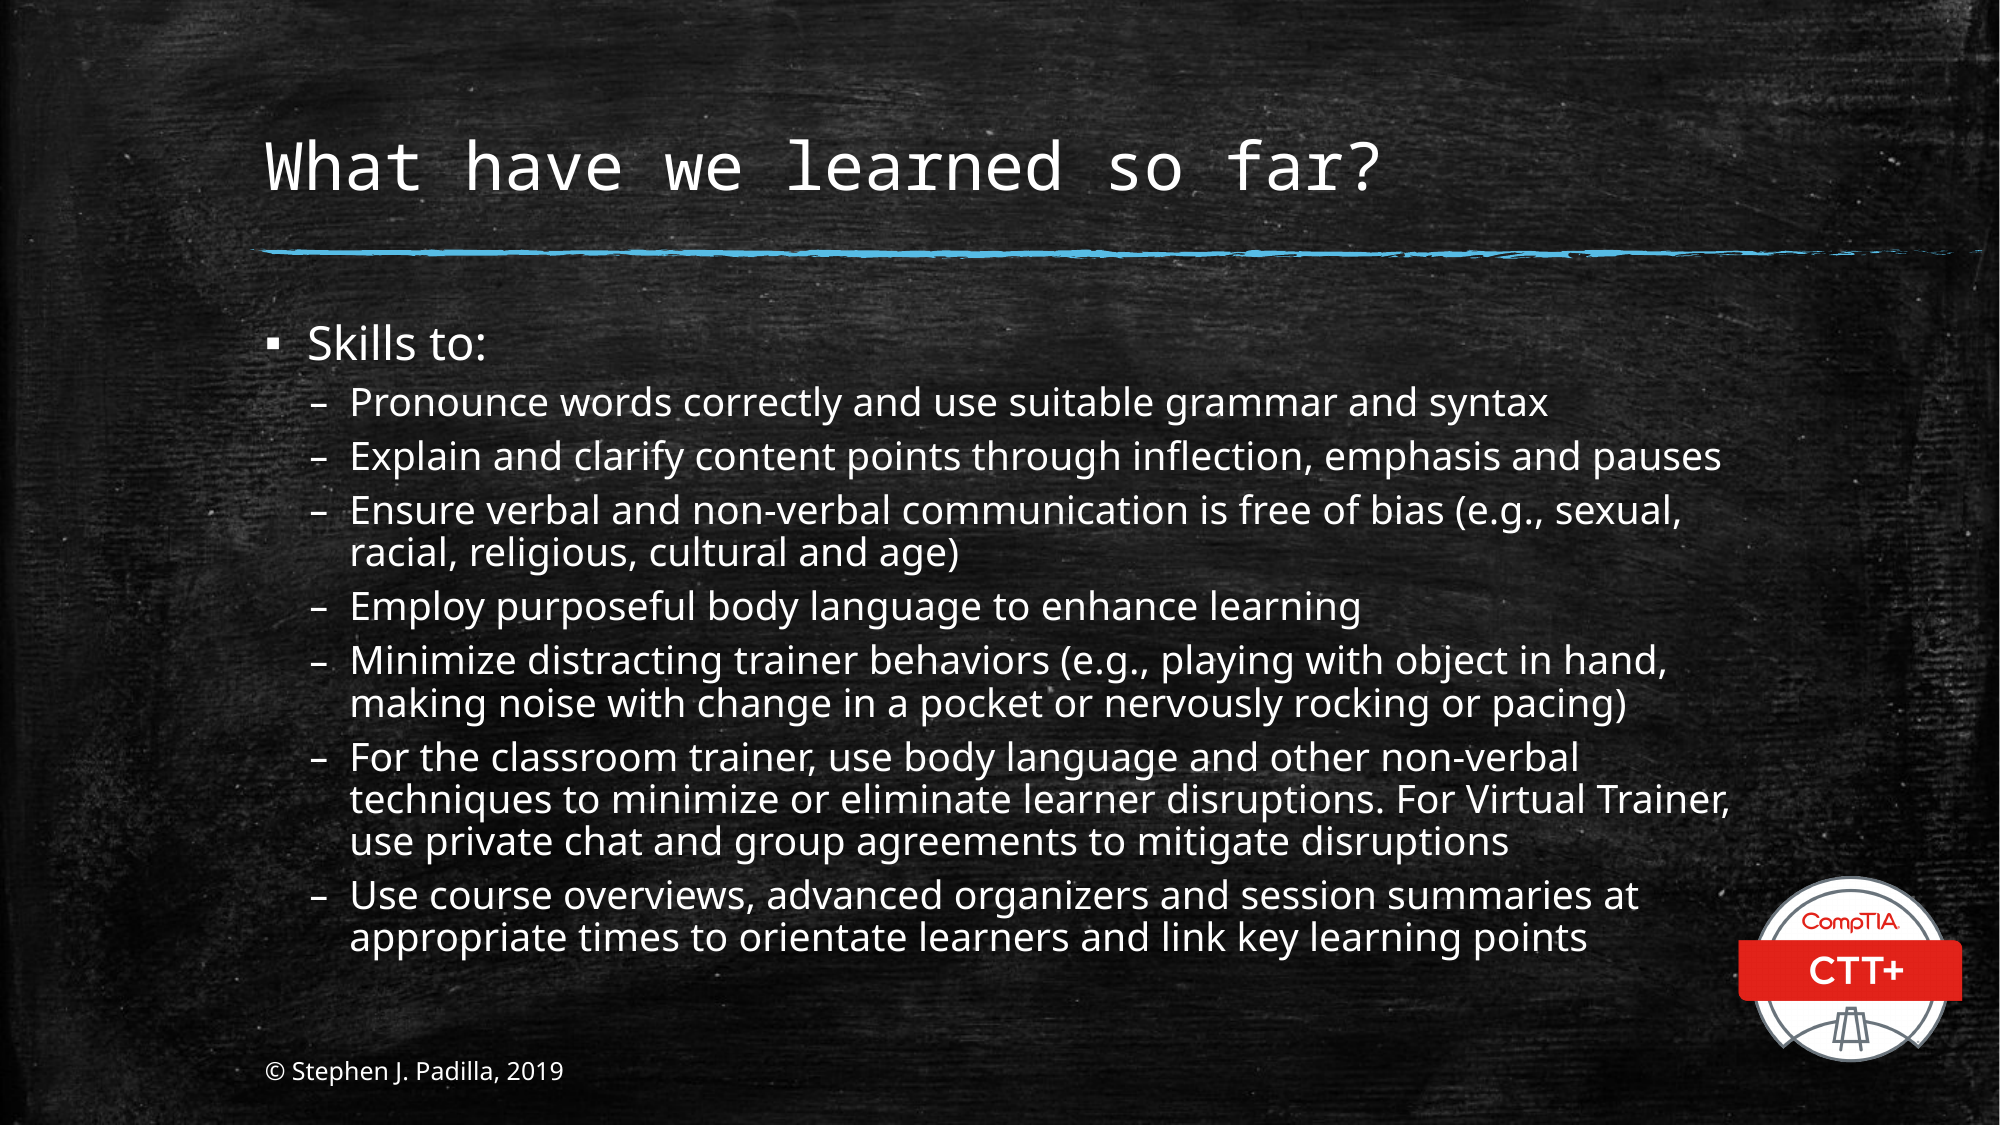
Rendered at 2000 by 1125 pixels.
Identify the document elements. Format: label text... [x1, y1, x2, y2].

title What have we learned so far? [249, 45, 1750, 213]
list Skills to: Pronounce words correctly and use suitable grammar and syntax Explain and clarify content points through inflection, emphasis and pauses Ensure verbal and non-verbal communication is free of bias (e.g., sexual, racial, religious, cultural and age) Employ purposeful body language to enhance learning Minimize distracting trainer behaviors (e.g., playing with object in hand, making noise with change in a pocket or nervously rocking or pacing) For the classroom trainer, use body language and other non-verbal techniques to minimize or eliminate learner disruptions. For Virtual Trainer, use private chat and group agreements to mitigate disruptions Use course overviews, advanced organizers and session summaries at appropriate times to orientate learners and link key learning points [249, 312, 1750, 1013]
footer © Stephen J. Padilla, 2019 [249, 1050, 1288, 1096]
picture [1699, 824, 2000, 1125]
